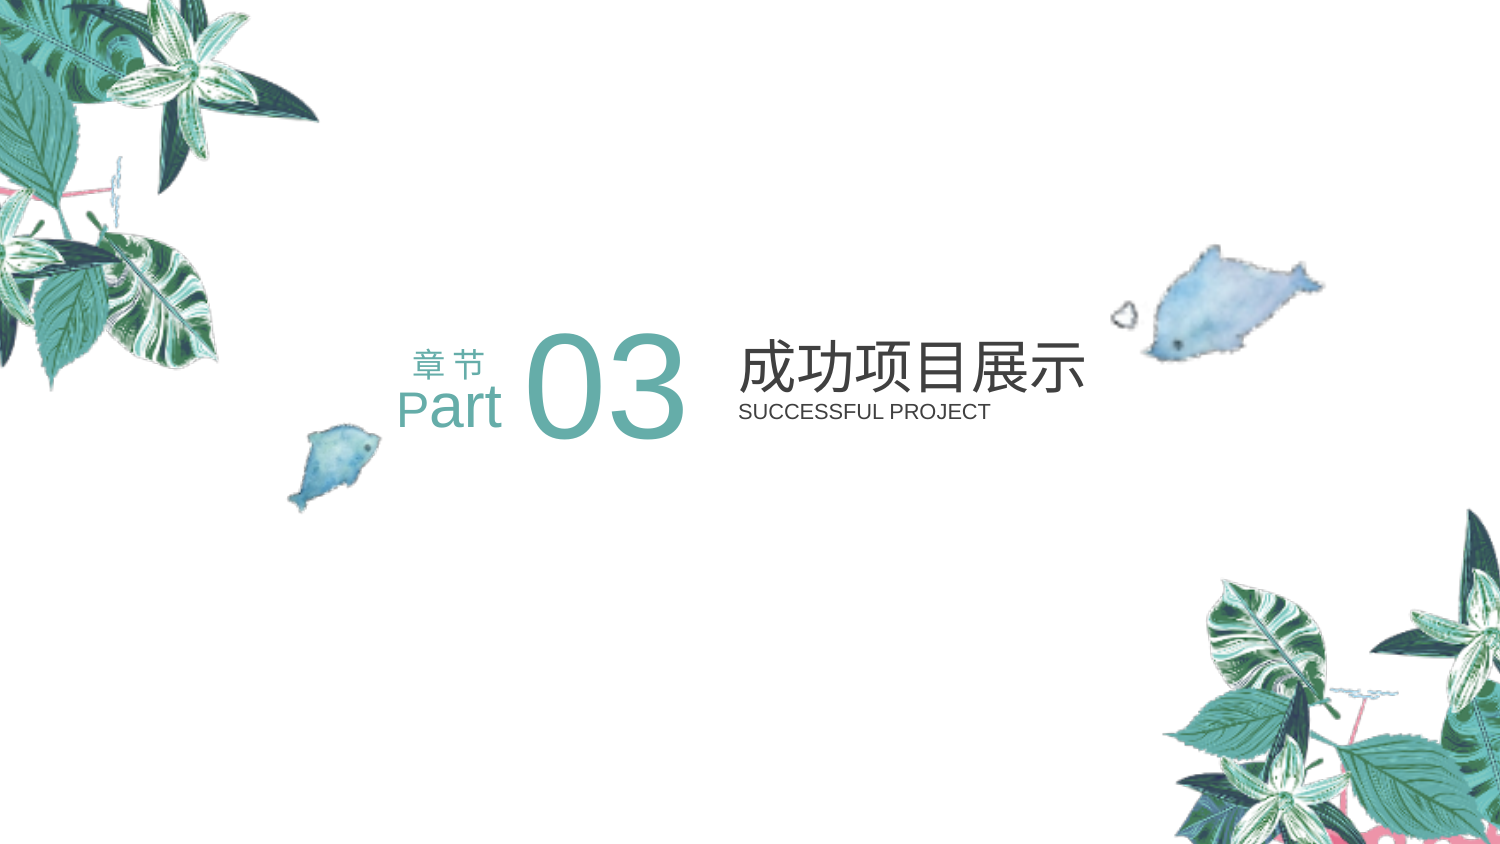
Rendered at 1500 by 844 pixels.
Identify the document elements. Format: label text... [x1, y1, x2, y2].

text_box 章 节 [411, 344, 487, 385]
text_box Part [395, 364, 503, 440]
text_box 成功项目展示SUCCESSFUL PROJECT [738, 338, 1169, 425]
text_box 03 [523, 288, 691, 470]
picture [1074, 165, 1349, 439]
picture [1033, 382, 1500, 844]
picture [0, 0, 444, 528]
